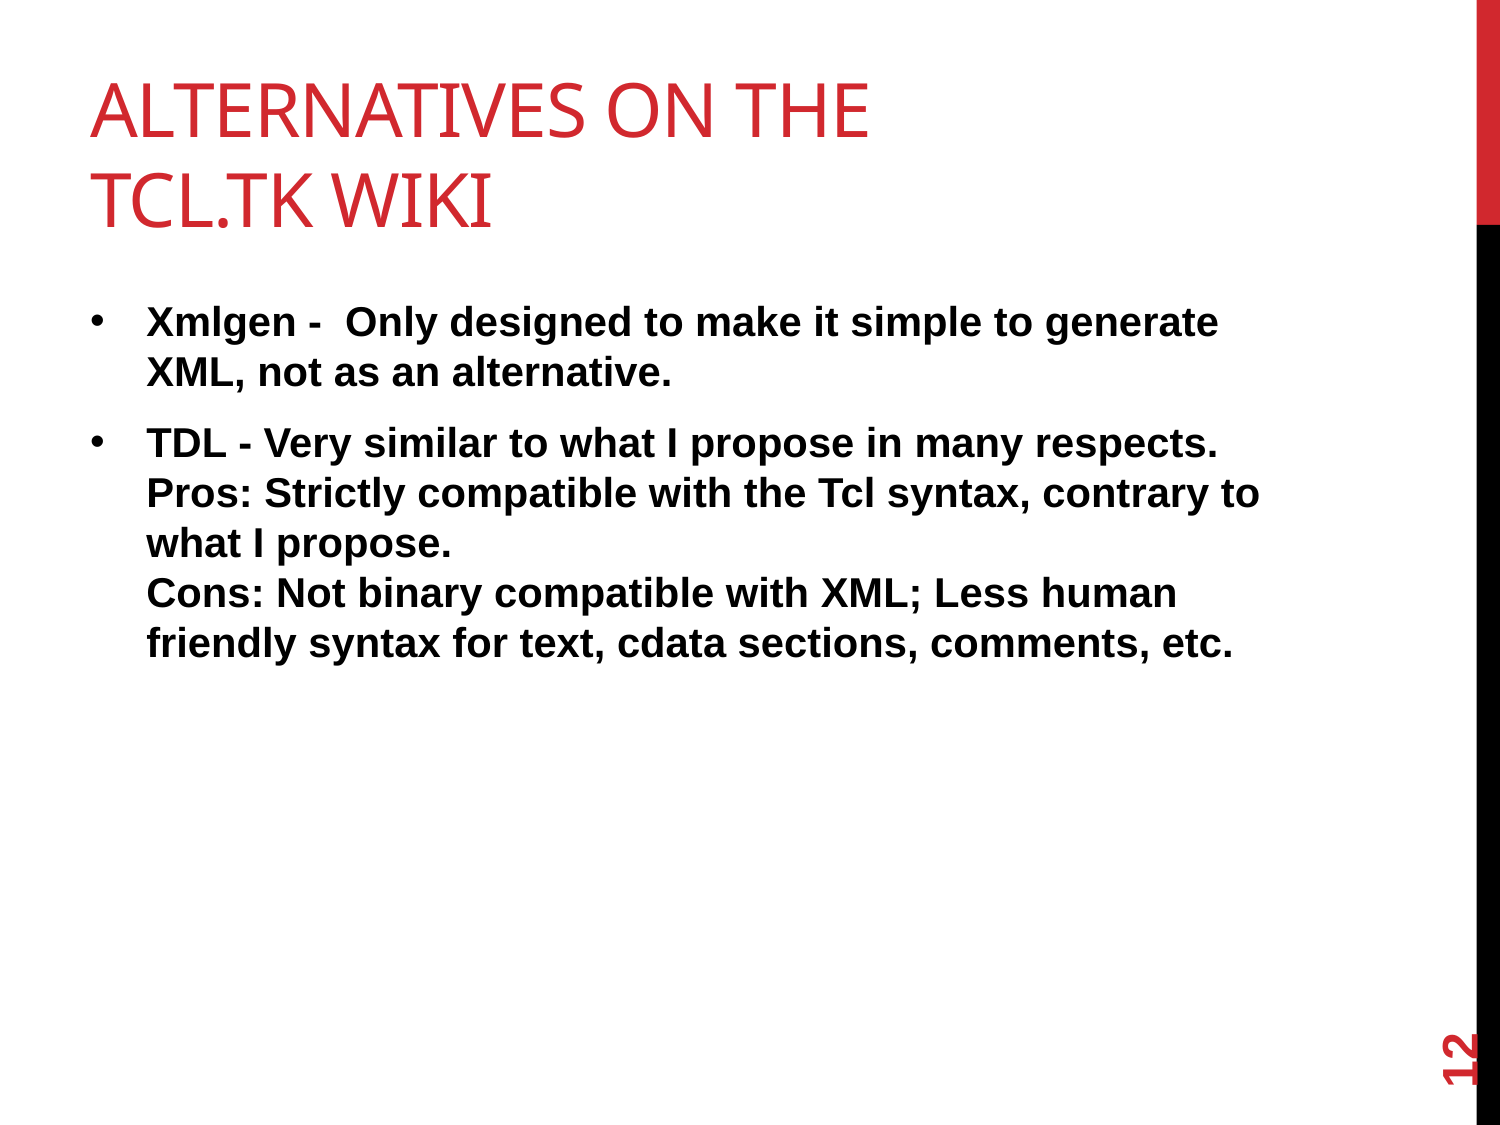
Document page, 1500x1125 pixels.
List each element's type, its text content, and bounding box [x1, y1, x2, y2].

title Alternatives on the tcl.tk wiki [75, 25, 1025, 250]
slide_number 12 [1427, 887, 1488, 1104]
list Xmlgen - Only designed to make it simple to generate XML, not as an alternative. TDL - Very similar to what I propose in many respects. Pros: Strictly compatible with the Tcl syntax, contrary to what I propose. Cons: Not binary compatible with XML; Less human friendly syntax for text, cdata sections, comments, etc. [75, 287, 1325, 1005]
